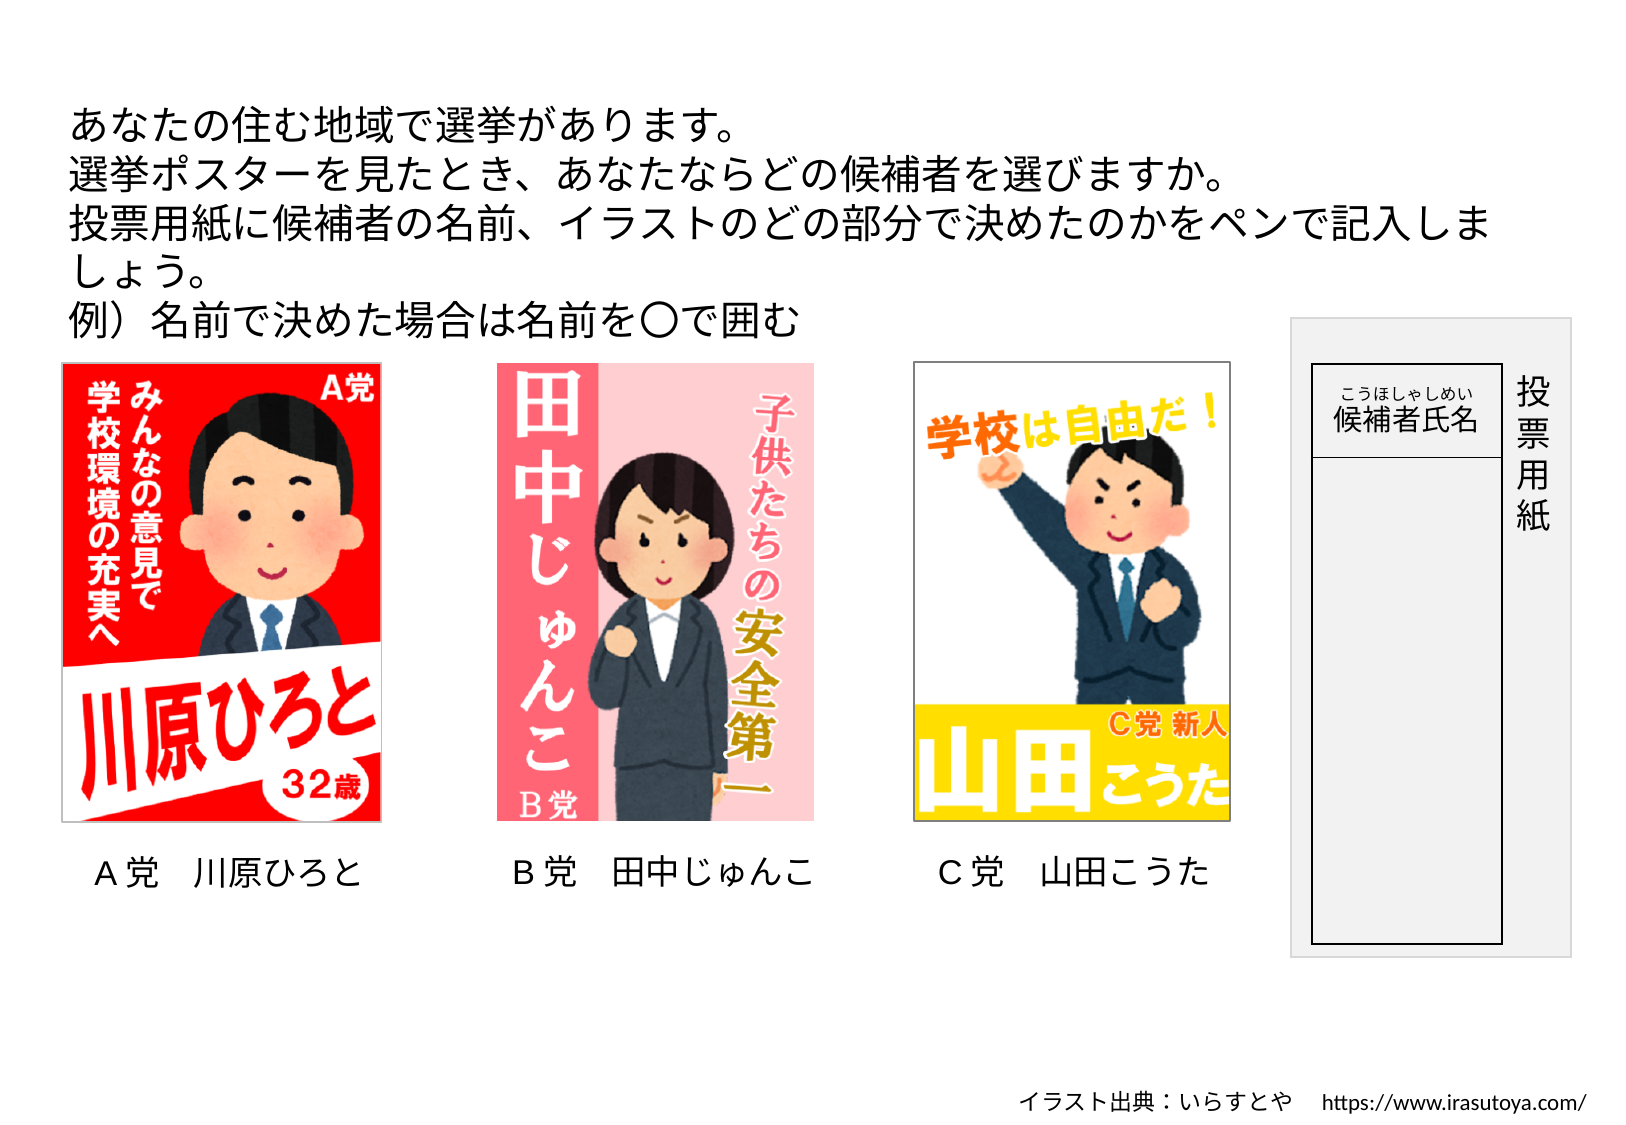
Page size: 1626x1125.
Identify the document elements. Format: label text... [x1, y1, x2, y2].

text_box 投 票 用 紙 [1501, 363, 1558, 543]
text_box B党 田中じゅんこ [497, 842, 835, 900]
text_box あなたの住む地域で選挙があります。 選挙ポスターを見たとき、あなたならどの候補者を選びますか。 投票用紙に候補者の名前、イラストのどの部分で決めたのかをペンで記入しましょう。 例）名前で決めた場合は名前を〇で囲む [53, 92, 1572, 352]
table_cell [1313, 458, 1501, 943]
text_box C党 山田こうた [922, 842, 1227, 900]
text_box A党 川原ひろと [79, 843, 387, 900]
table_header こうほしゃしめい 候補者氏名 [1313, 365, 1501, 457]
text_box イラスト出典：いらすとや https://www.irasutoya.com/ [1003, 1080, 1618, 1123]
picture [914, 362, 1230, 821]
text_box [1290, 352, 1571, 958]
picture [496, 362, 814, 821]
picture [62, 363, 381, 822]
